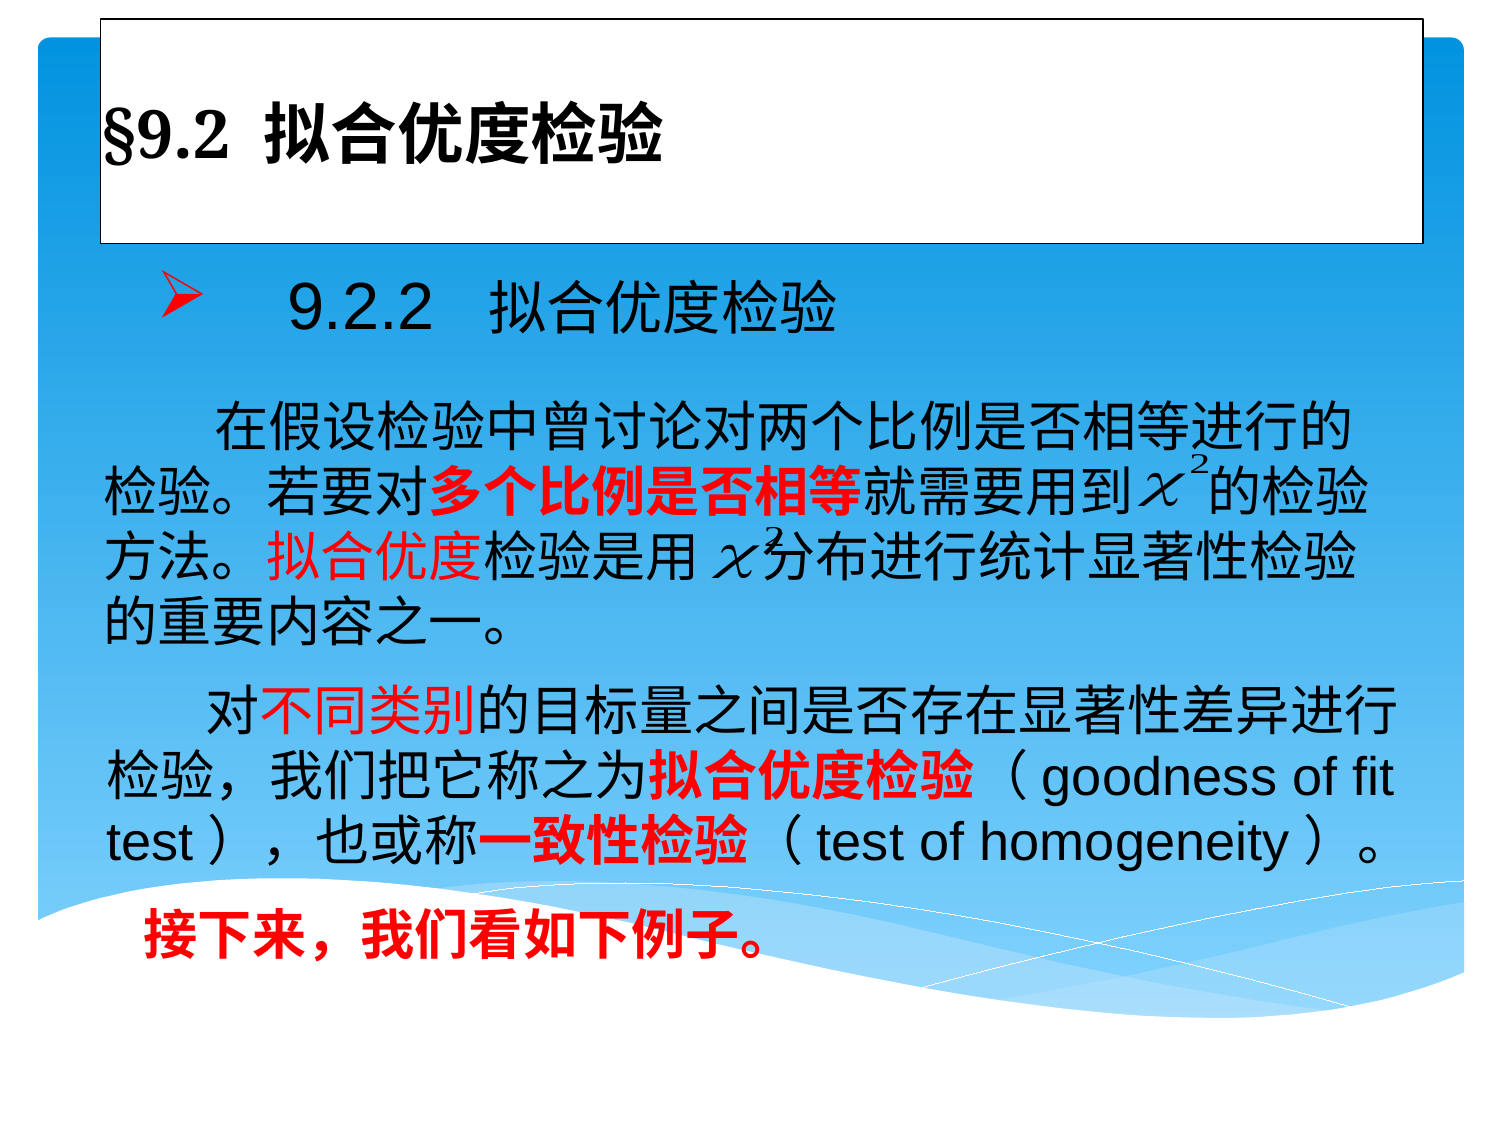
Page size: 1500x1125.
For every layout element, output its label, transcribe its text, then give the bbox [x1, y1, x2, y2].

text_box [702, 514, 798, 588]
text_box 对不同类别的目标量之间是否存在显著性差异进行检验，我们把它称之为拟合优度检验（goodness of fit test），也或称一致性检验（test of homogeneity）。 [91, 668, 1415, 894]
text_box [1127, 442, 1223, 516]
title §9.2 拟合优度检验 [100, 19, 1424, 244]
text_box 接下来，我们看如下例子。 [128, 893, 1074, 988]
text_box 在假设检验中曾讨论对两个比例是否相等进行的检验。若要对多个比例是否相等就需要用到 的检验方法。拟合优度检验是用 分布进行统计显著性检验的重要内容之一。 [88, 385, 1412, 646]
subtitle 9.2.2 拟合优度检验 [141, 255, 1359, 362]
